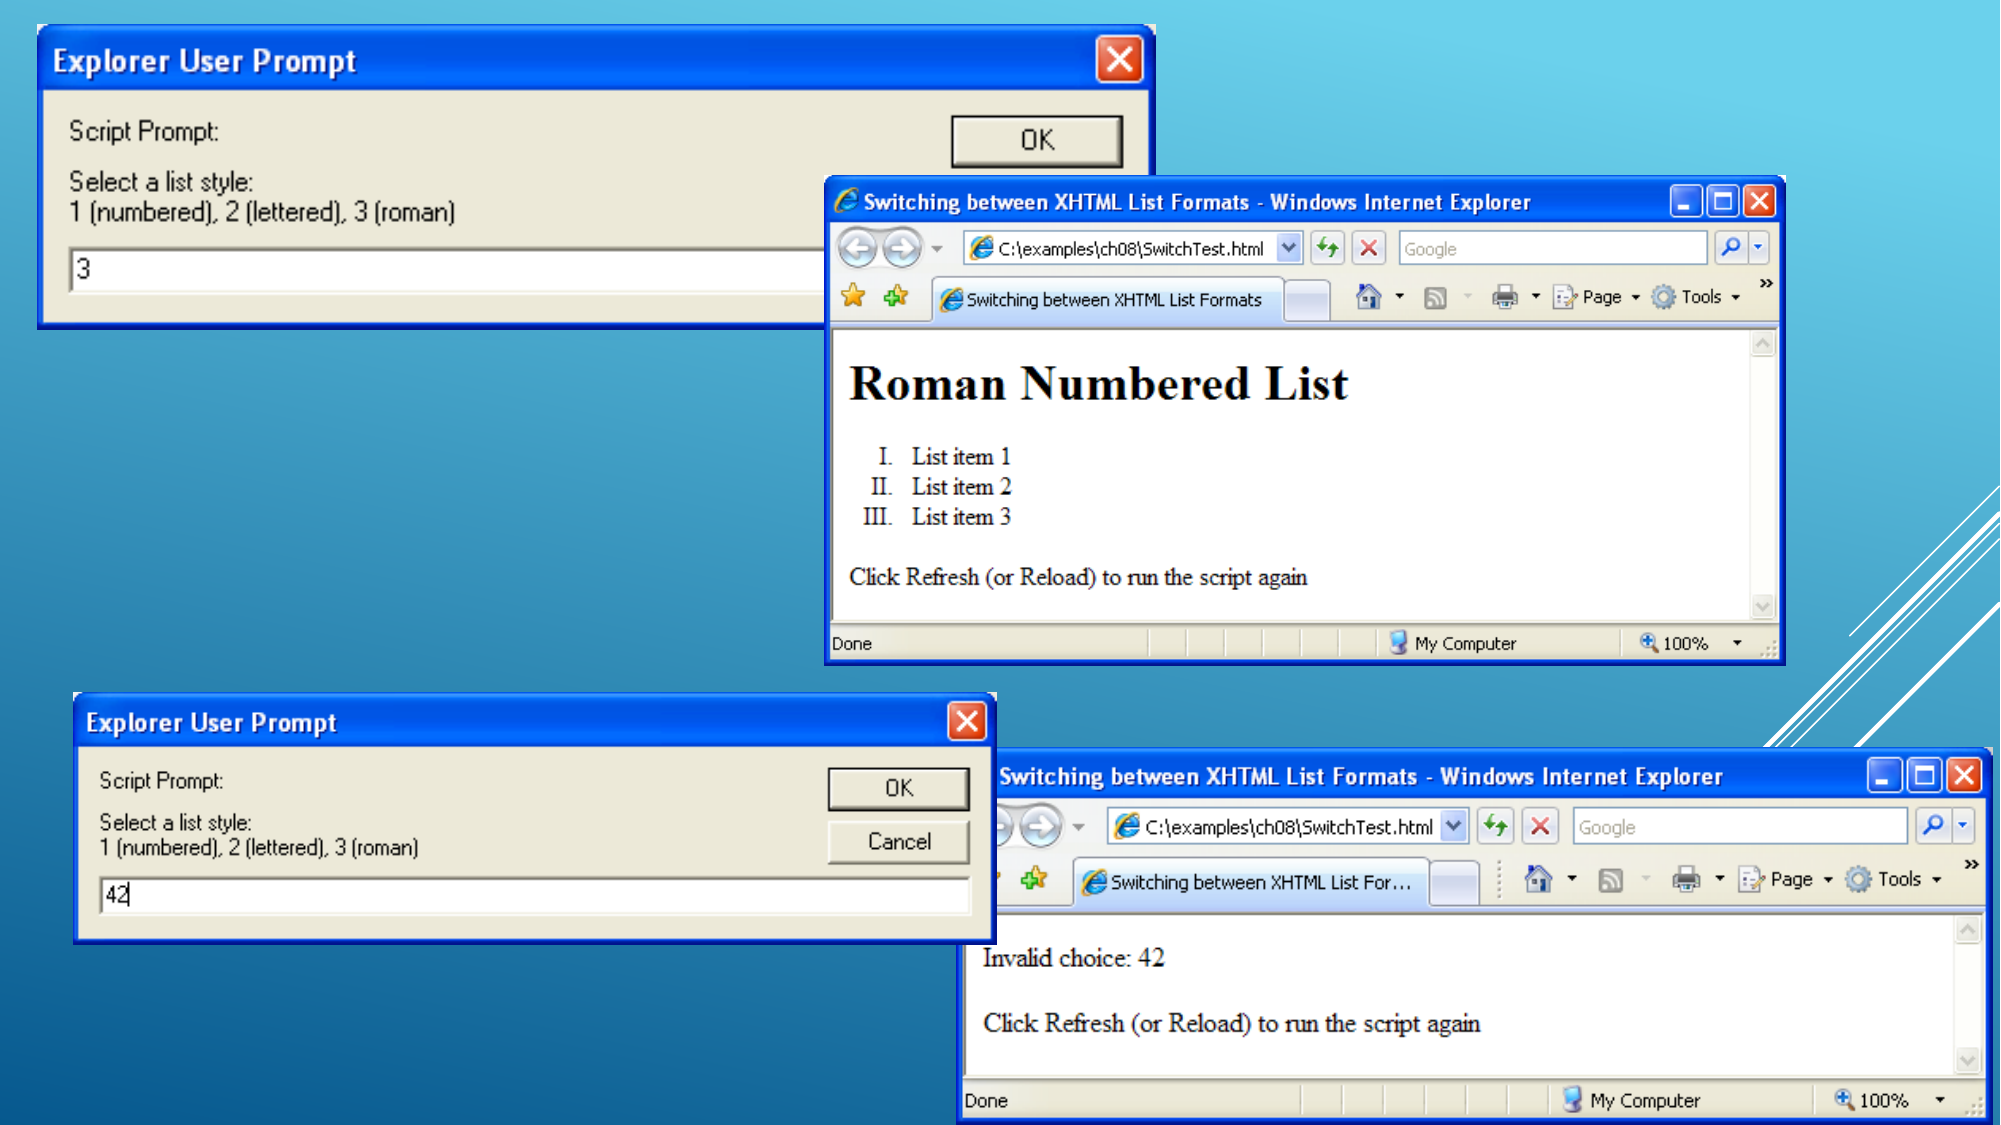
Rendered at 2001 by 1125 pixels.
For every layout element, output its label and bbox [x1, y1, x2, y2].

picture [73, 692, 1993, 1125]
picture [37, 24, 1786, 666]
